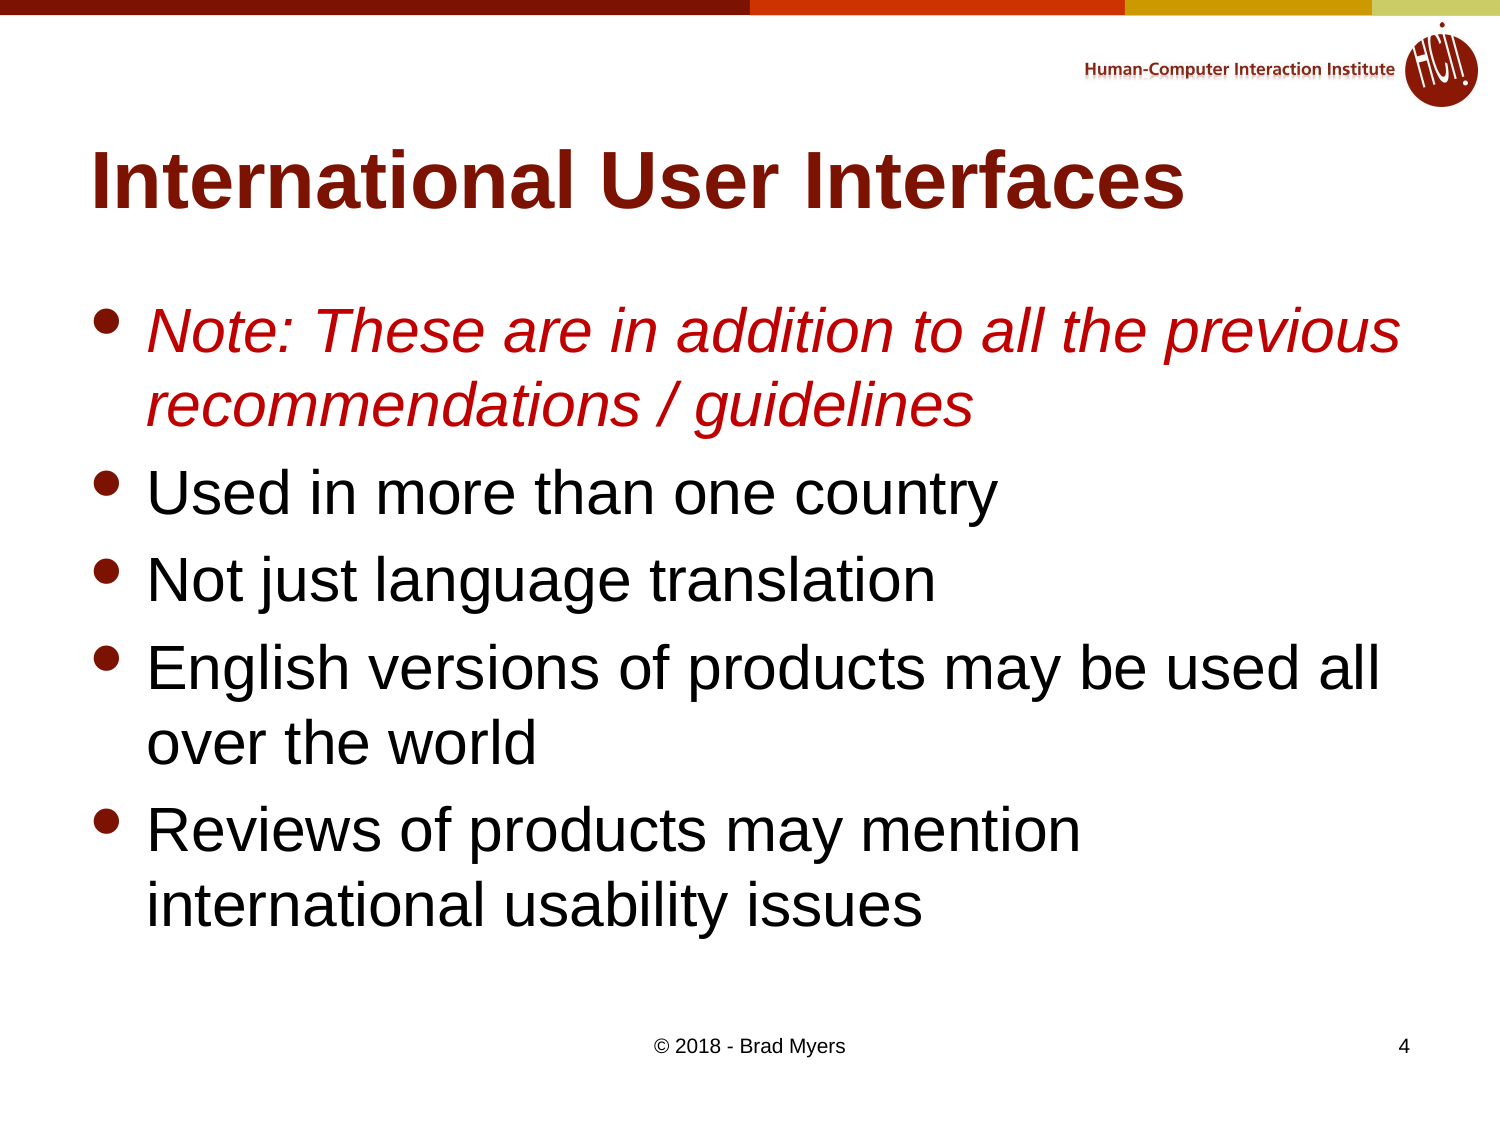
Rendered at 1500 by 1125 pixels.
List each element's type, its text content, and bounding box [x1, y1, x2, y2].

footer © 2018 - Brad Myers [512, 1024, 988, 1101]
slide_number 4 [1074, 1024, 1426, 1101]
picture [1313, 22, 1478, 107]
title International User Interfaces [74, 19, 1313, 233]
list Note: These are in addition to all the previous recommendations / guidelines Used in more than one country Not just language translation English versions of products may be used all over the world Reviews of products may mention international usability issues [74, 281, 1426, 1006]
